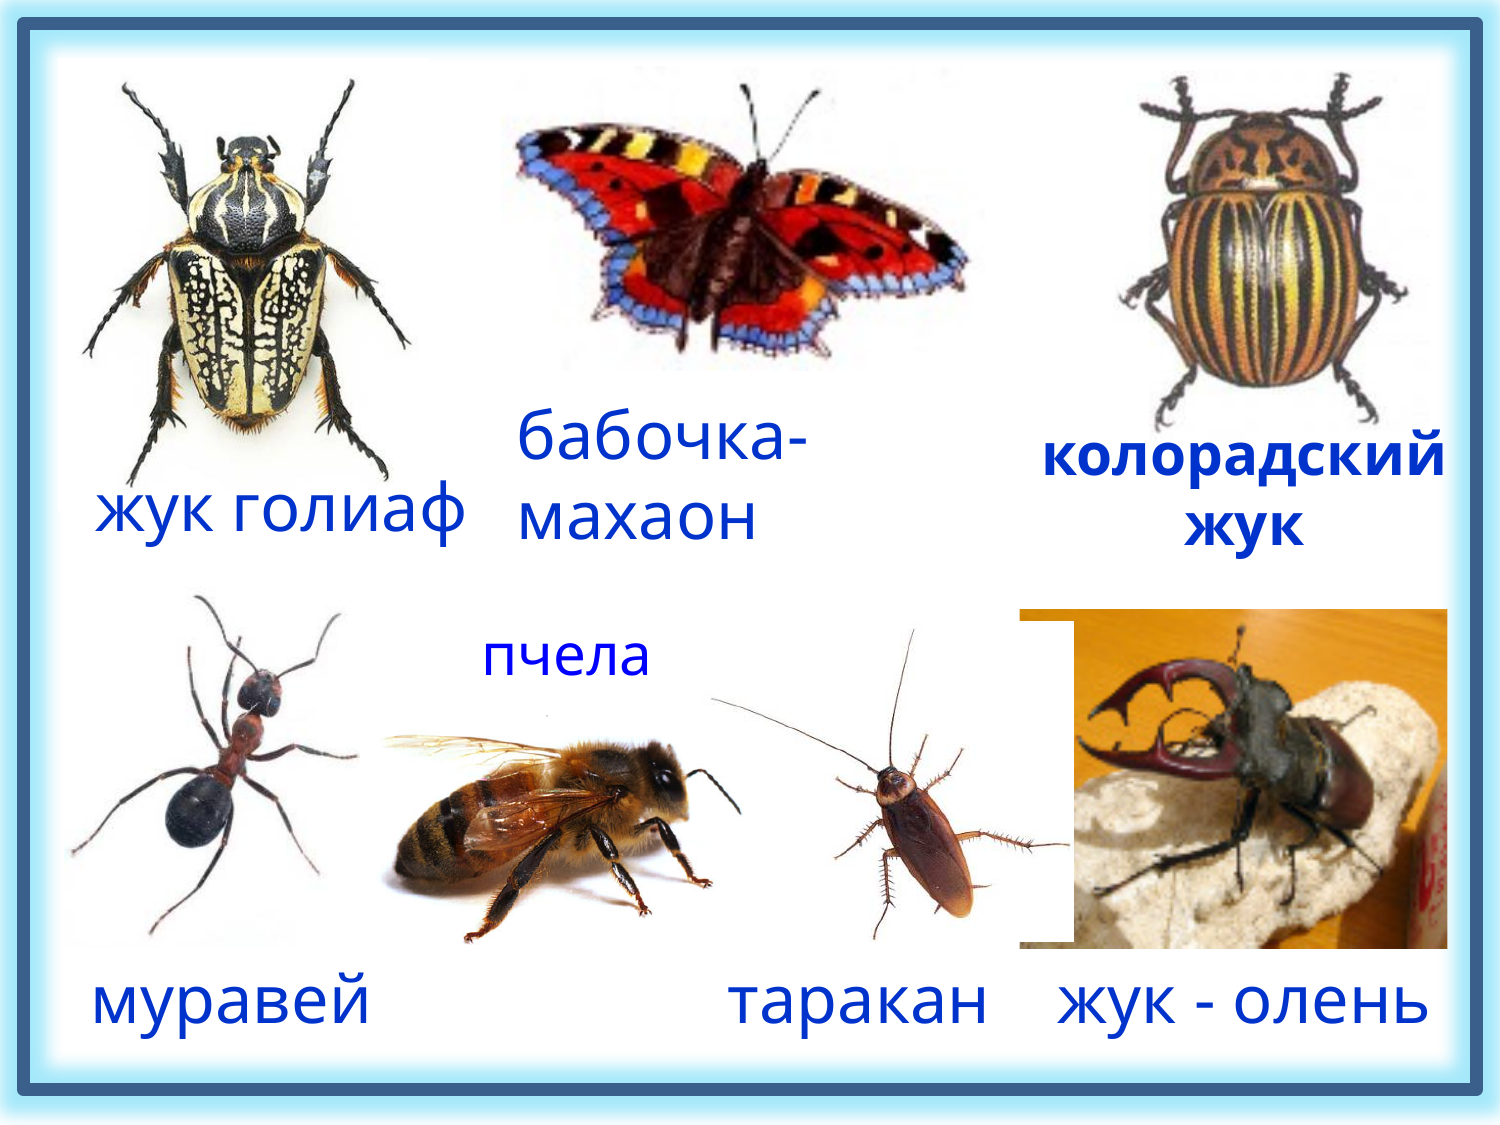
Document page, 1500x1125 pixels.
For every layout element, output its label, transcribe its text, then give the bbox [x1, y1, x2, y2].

text_box пчела [466, 609, 703, 695]
picture [501, 66, 986, 372]
text_box таракан [643, 950, 1010, 1044]
text_box колорадский жук [1026, 410, 1477, 565]
picture [64, 585, 1448, 954]
text_box бабочка-махаон [501, 385, 1058, 560]
text_box [21, 21, 1479, 1092]
text_box жук голиаф [80, 456, 484, 552]
text_box муравей [75, 957, 387, 1044]
text_box жук - олень [1042, 957, 1447, 1044]
picture [58, 58, 429, 510]
picture [1077, 70, 1430, 447]
